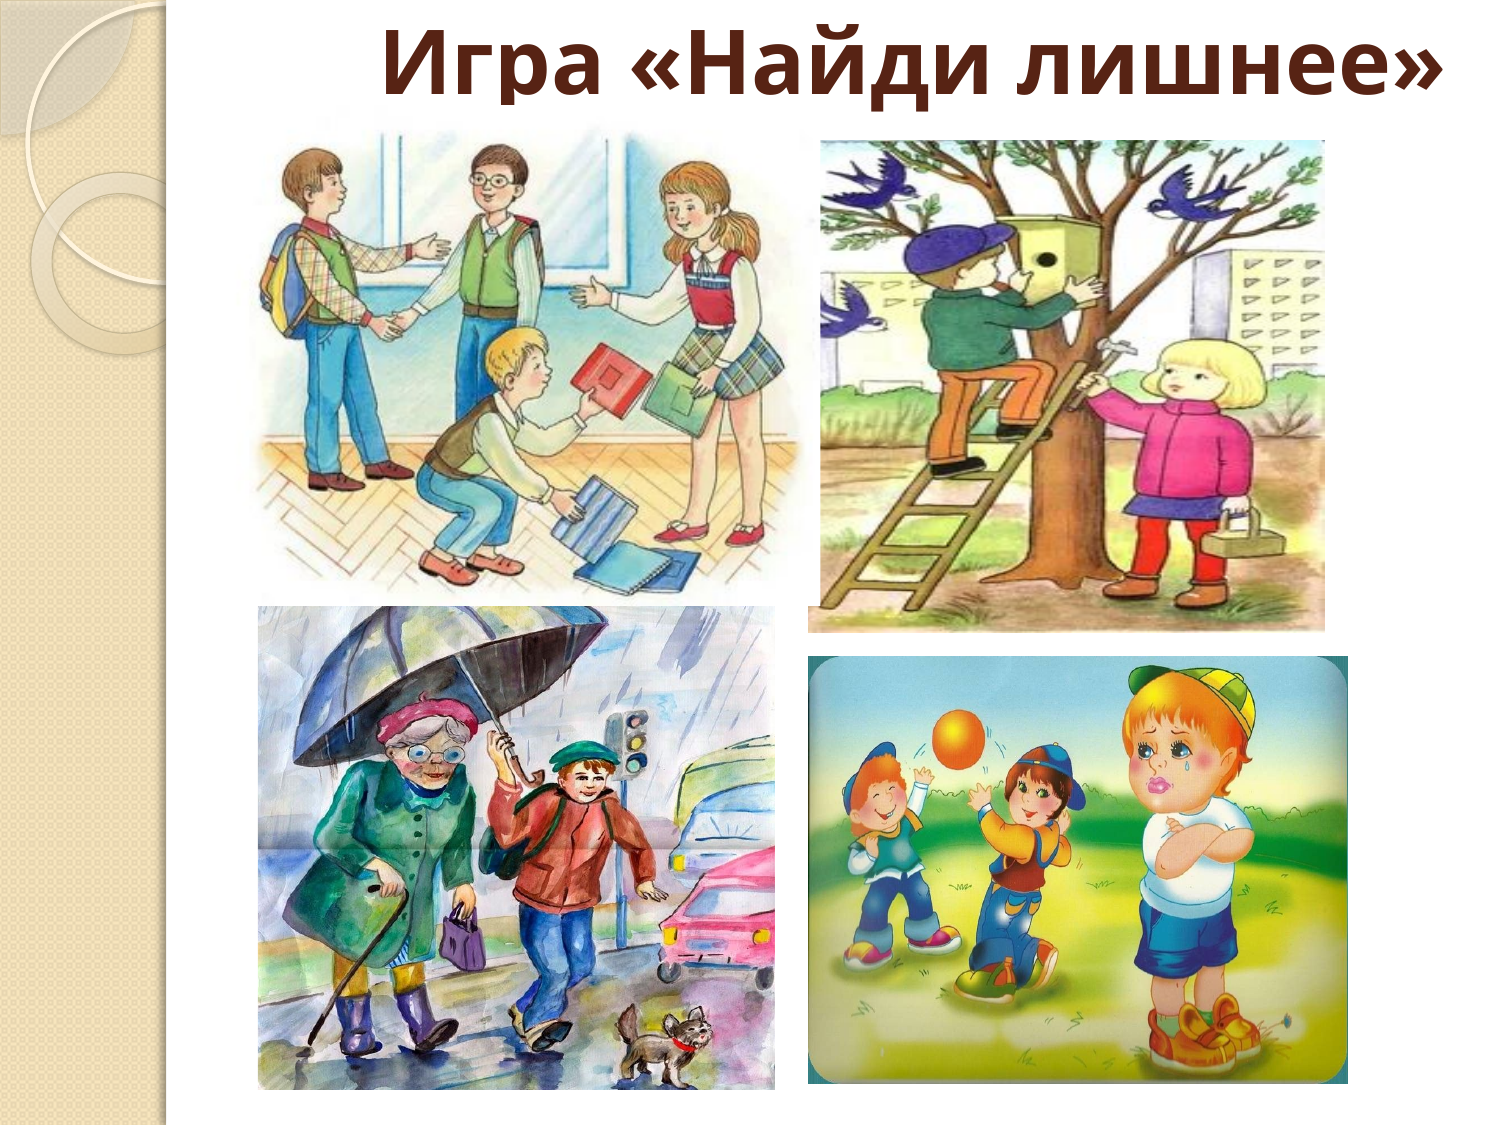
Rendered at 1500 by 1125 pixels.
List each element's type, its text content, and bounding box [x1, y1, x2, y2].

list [808, 656, 1348, 1085]
picture [234, 105, 1325, 1091]
title Игра «Найди лишнее» [363, 0, 1500, 153]
